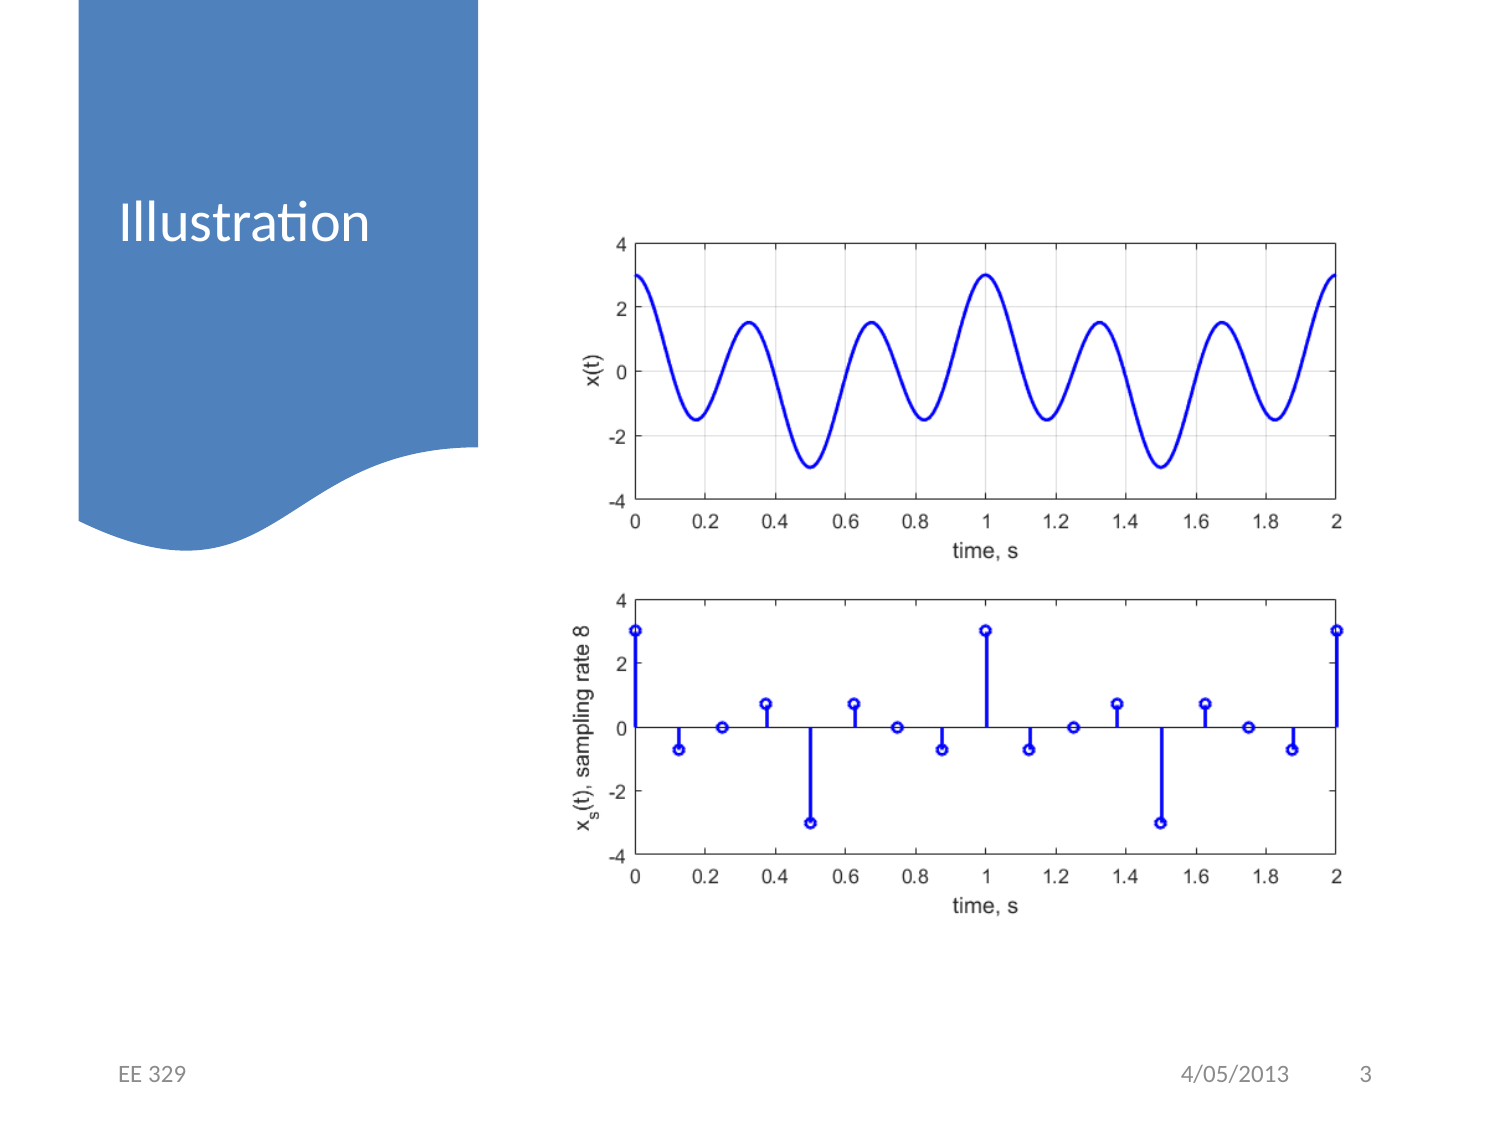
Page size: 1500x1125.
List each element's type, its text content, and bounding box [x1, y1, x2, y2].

title Illustration [103, 28, 453, 417]
footer EE 329 [103, 1042, 837, 1103]
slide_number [990, 1042, 1305, 1103]
text_box [76, 0, 481, 553]
picture [517, 187, 1422, 938]
slide_number 3 [1344, 1042, 1422, 1103]
